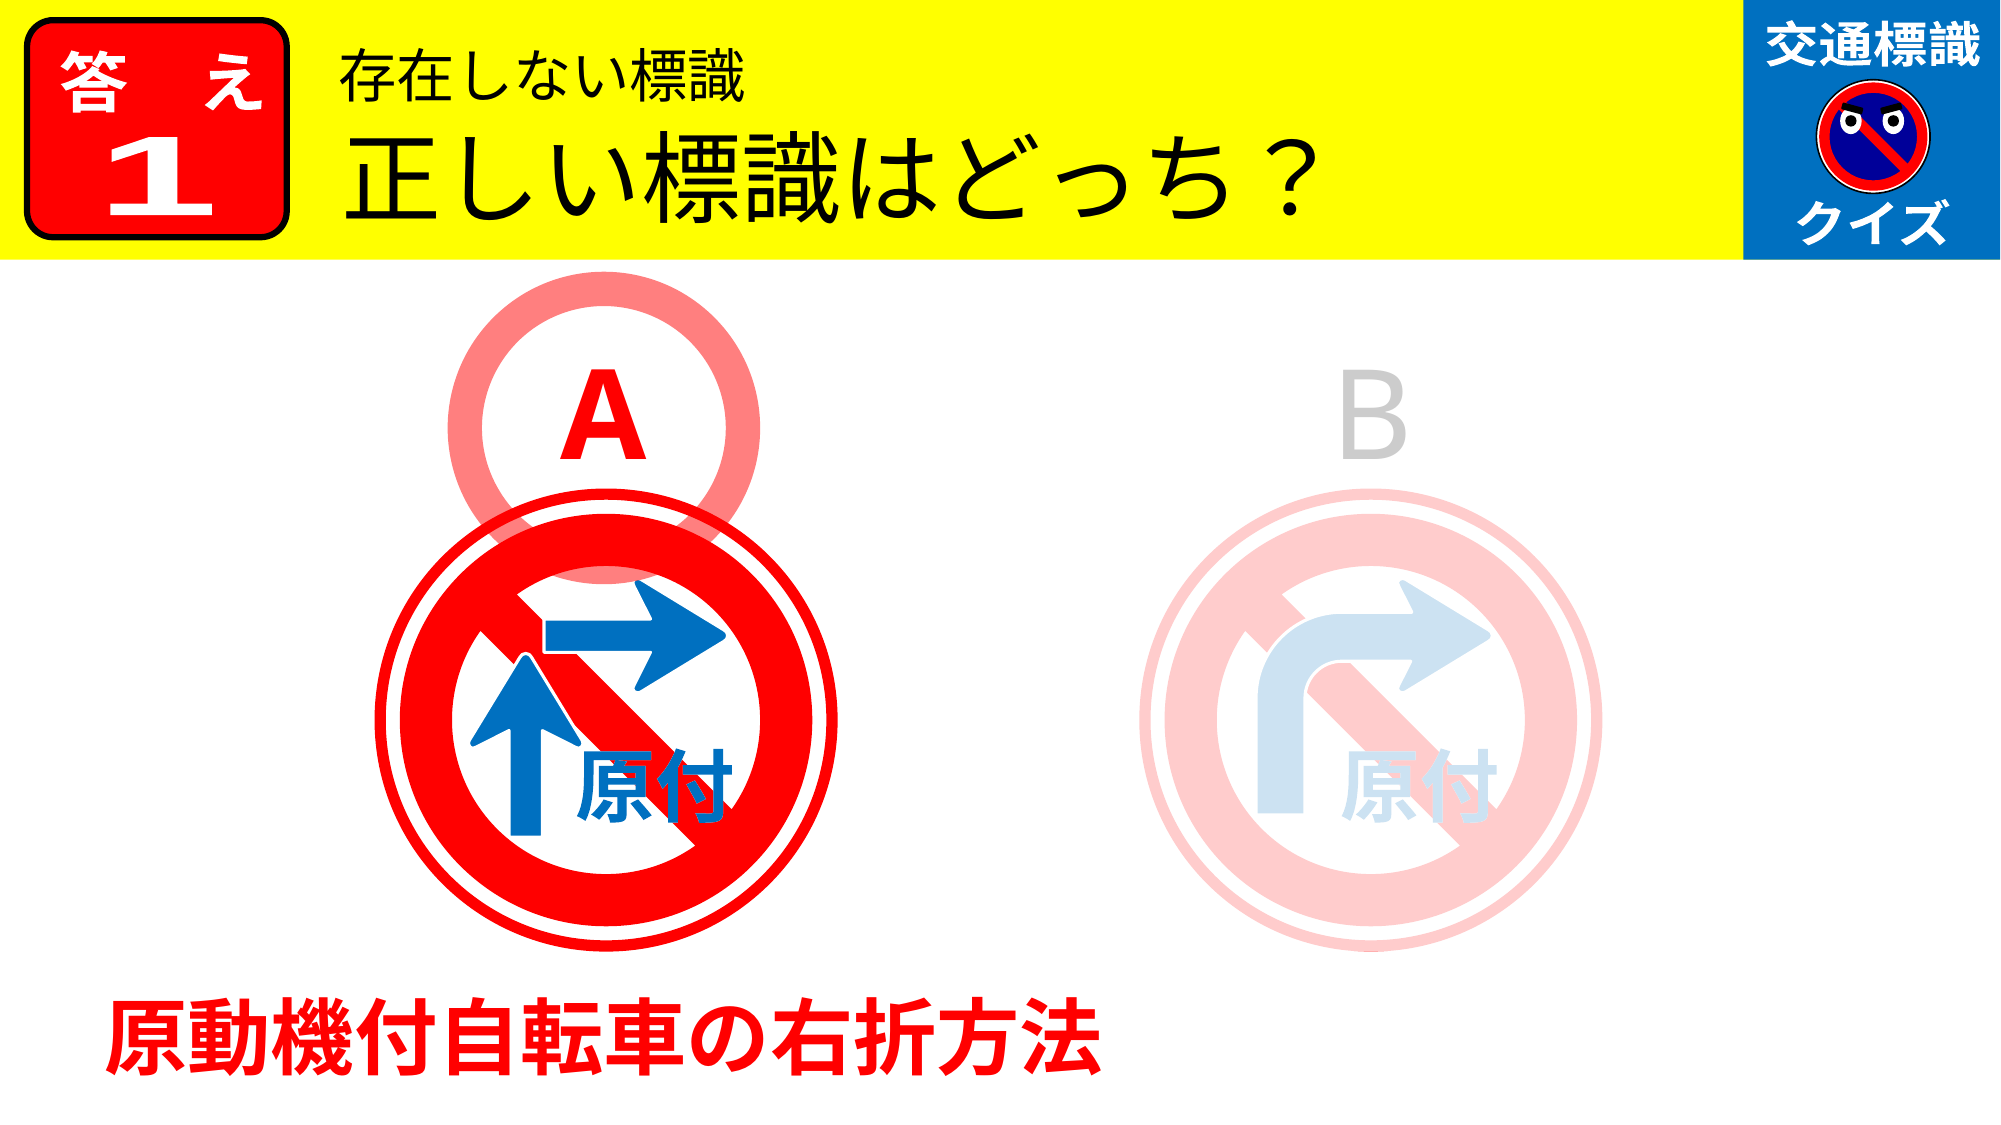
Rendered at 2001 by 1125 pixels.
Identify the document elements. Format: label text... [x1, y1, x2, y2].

text_box 存在しない標識 [323, 32, 762, 117]
text_box 原動機付自転車の右折方法 [89, 978, 1119, 1093]
text_box A [545, 327, 662, 486]
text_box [374, 488, 838, 952]
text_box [1139, 488, 1603, 952]
text_box [447, 271, 761, 486]
text_box [1105, 315, 1639, 952]
text_box 正しい標識はどっち？ [326, 107, 1357, 243]
